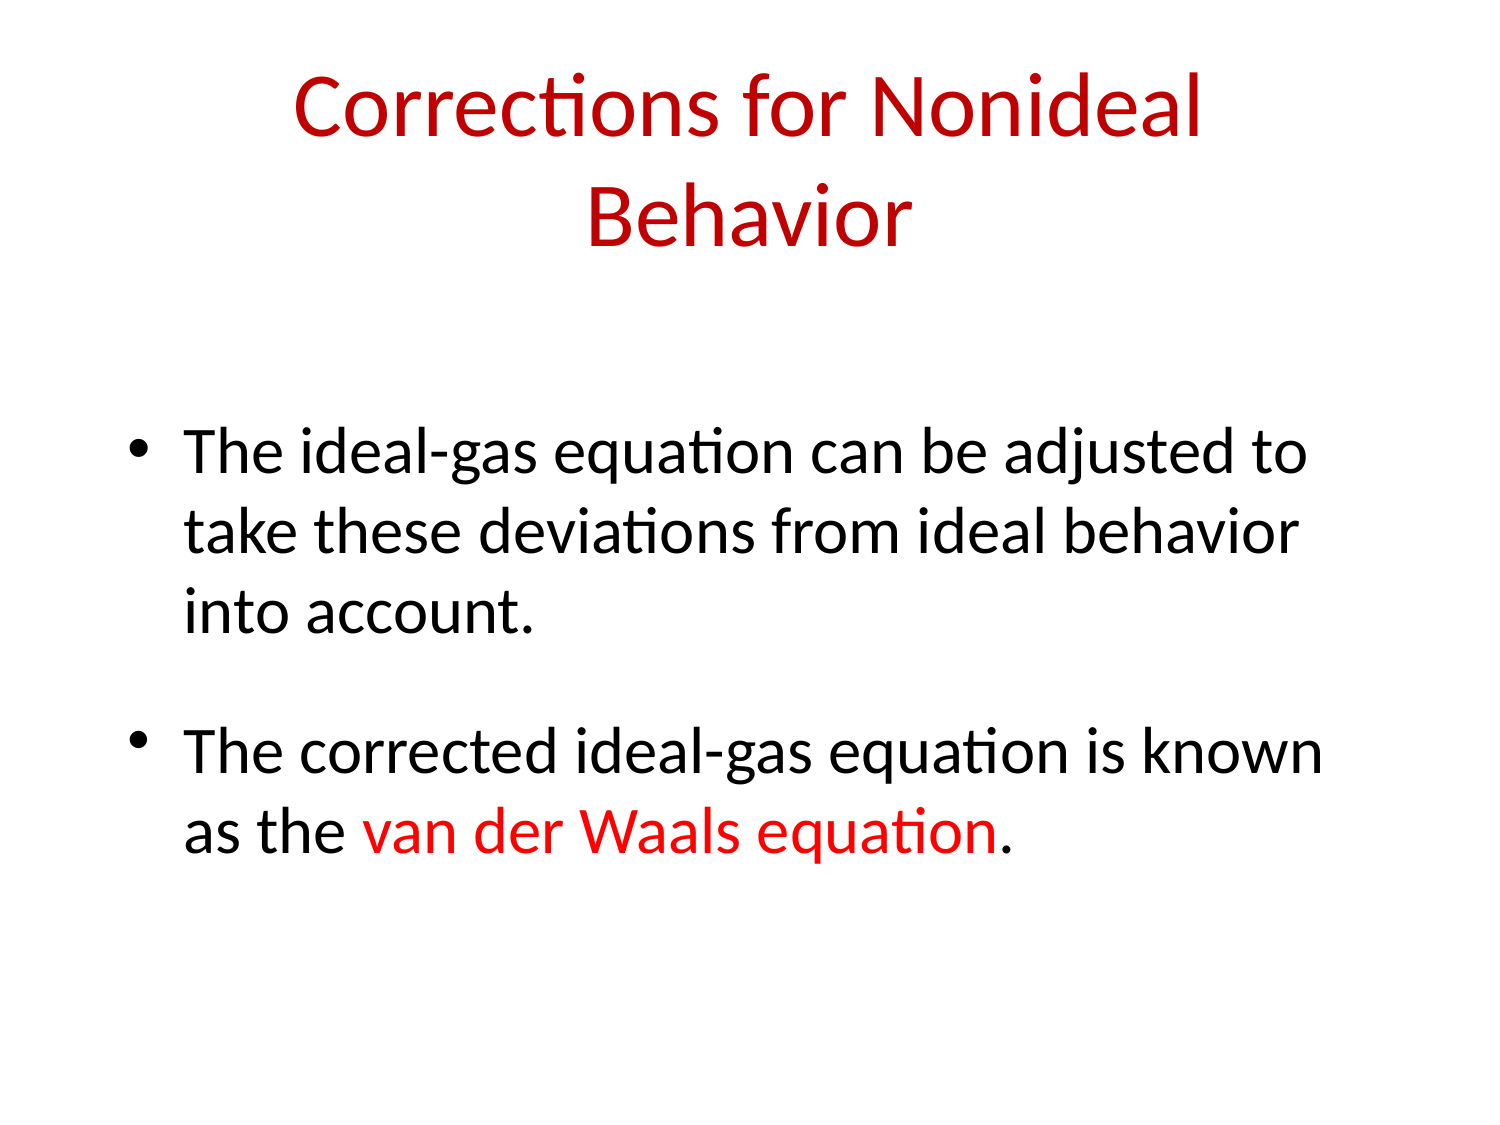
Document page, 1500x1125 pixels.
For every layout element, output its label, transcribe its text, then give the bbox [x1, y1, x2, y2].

text_box The corrected ideal-gas equation is known as the van der Waals equation. [112, 699, 1388, 1013]
text_box The ideal-gas equation can be adjusted to take these deviations from ideal behavior into account. [112, 399, 1388, 699]
text_box Corrections for Nonideal Behavior [112, 37, 1388, 225]
